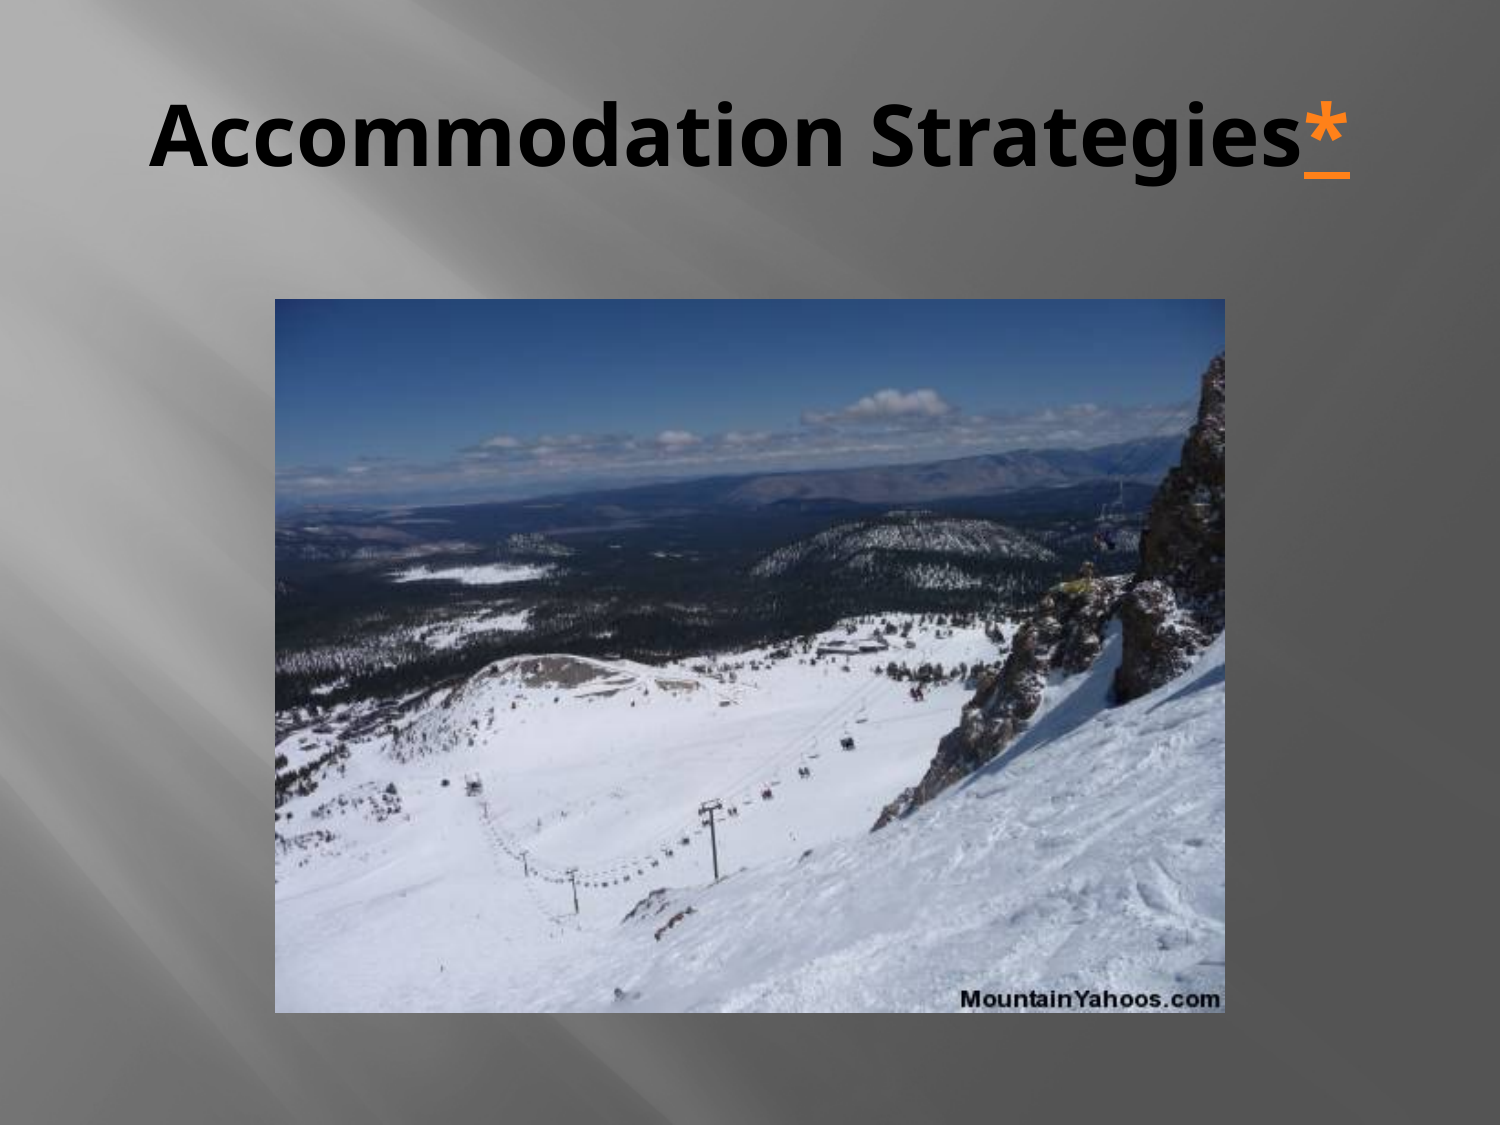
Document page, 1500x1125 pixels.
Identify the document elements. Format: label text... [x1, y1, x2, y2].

title Accommodation Strategies* [75, 45, 1425, 233]
picture [274, 299, 1226, 1013]
